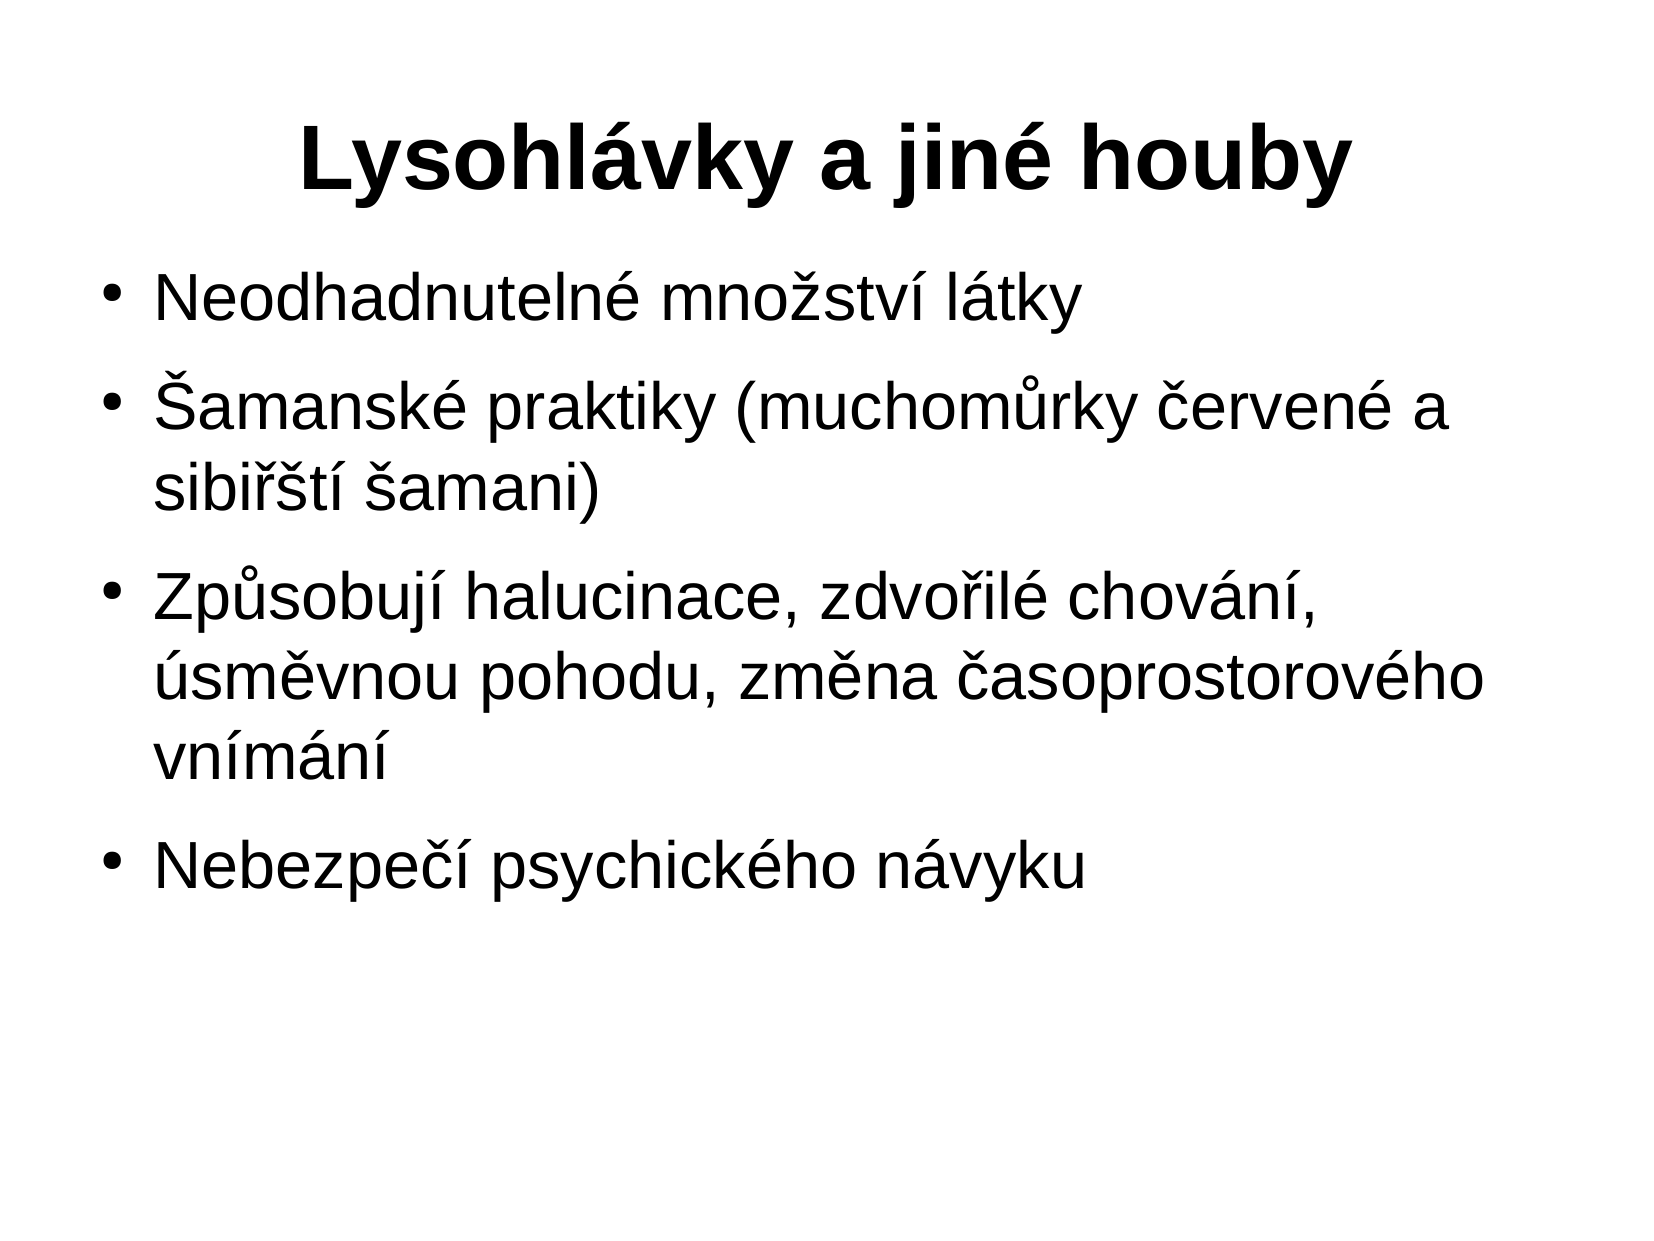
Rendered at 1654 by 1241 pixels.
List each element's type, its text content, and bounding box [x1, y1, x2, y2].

title Lysohlávky a jiné houby [82, 49, 1571, 253]
list Neodhadnutelné množství látky Šamanské praktiky (muchomůrky červené a sibiřští šamani) Způsobují halucinace, zdvořilé chování, úsměvnou pohodu, změna časoprostorového vnímání Nebezpečí psychického návyku [82, 253, 1571, 1109]
